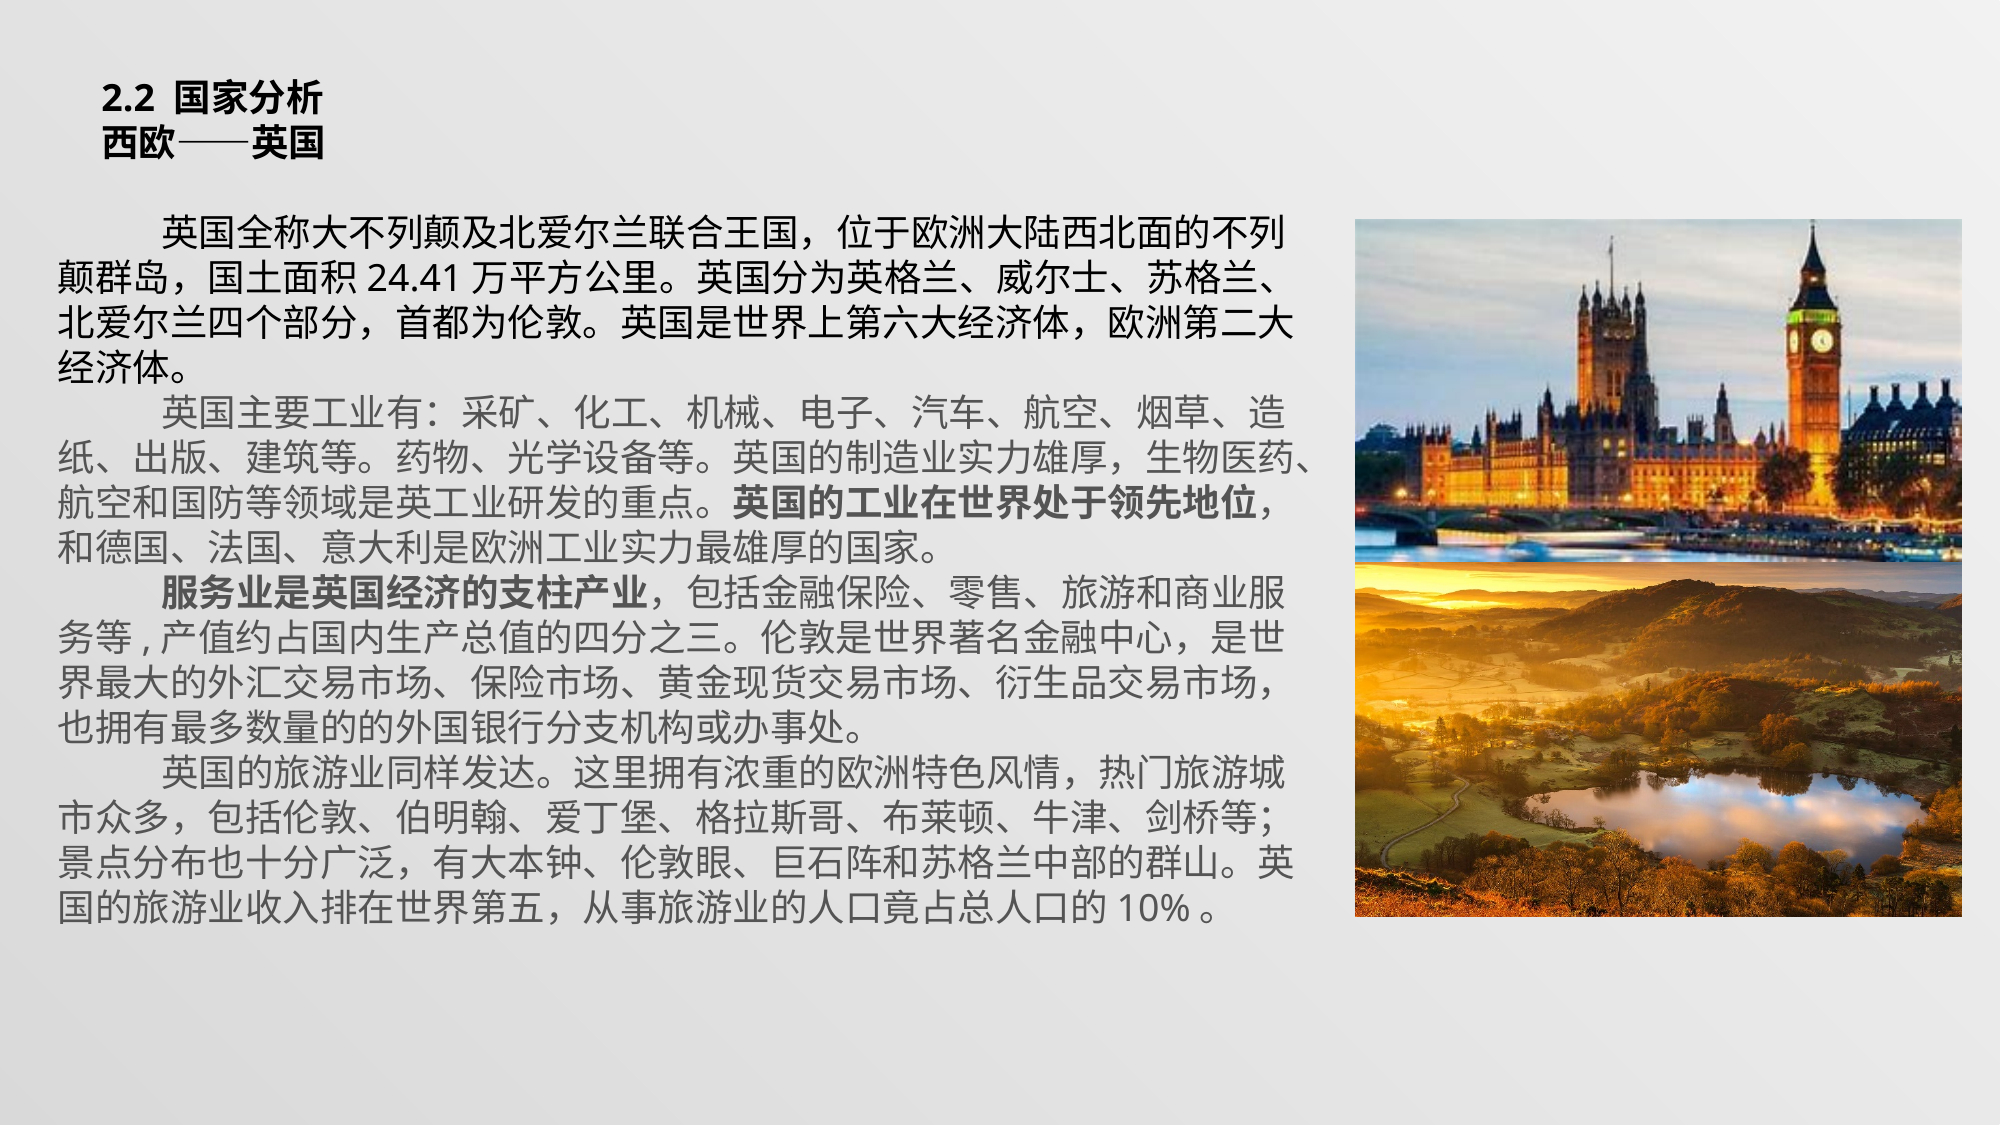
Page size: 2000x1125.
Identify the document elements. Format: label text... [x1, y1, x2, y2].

picture [1355, 219, 1962, 917]
text_box 2.2 国家分析 西欧——英国 英国全称大不列颠及北爱尔兰联合王国，位于欧洲大陆西北面的不列颠群岛，国土面积24.41万平方公里。英国分为英格兰、威尔士、苏格兰、北爱尔兰四个部分，首都为伦敦。英国是世界上第六大经济体，欧洲第二大经济体。 英国主要工业有：采矿、化工、机械、电子、汽车、航空、烟草、造纸、出版、建筑等。药物、光学设备等。英国的制造业实力雄厚，生物医药、航空和国防等领域是英工业研发的重点。英国的工业在世界处于领先地位，和德国、法国、意大利是欧洲工业实力最雄厚的国家。 服务业是英国经济的支柱产业，包括金融保险、零售、旅游和商业服务等,产值约占国内生产总值的四分之三。伦敦是世界著名金融中心，是世界最大的外汇交易市场、保险市场、黄金现货交易市场、衍生品交易市场，也拥有最多数量的的外国银行分支机构或办事处。 英国的旅游业同样发达。这里拥有浓重的欧洲特色风情，热门旅游城市众多，包括伦敦、伯明翰、爱丁堡、格拉斯哥、布莱顿、牛津、剑桥等；景点分布也十分广泛，有大本钟、伦敦眼、巨石阵和苏格兰中部的群山。英国的旅游业收入排在世界第五，从事旅游业的人口竟占总人口的10%。 [42, 66, 1331, 982]
